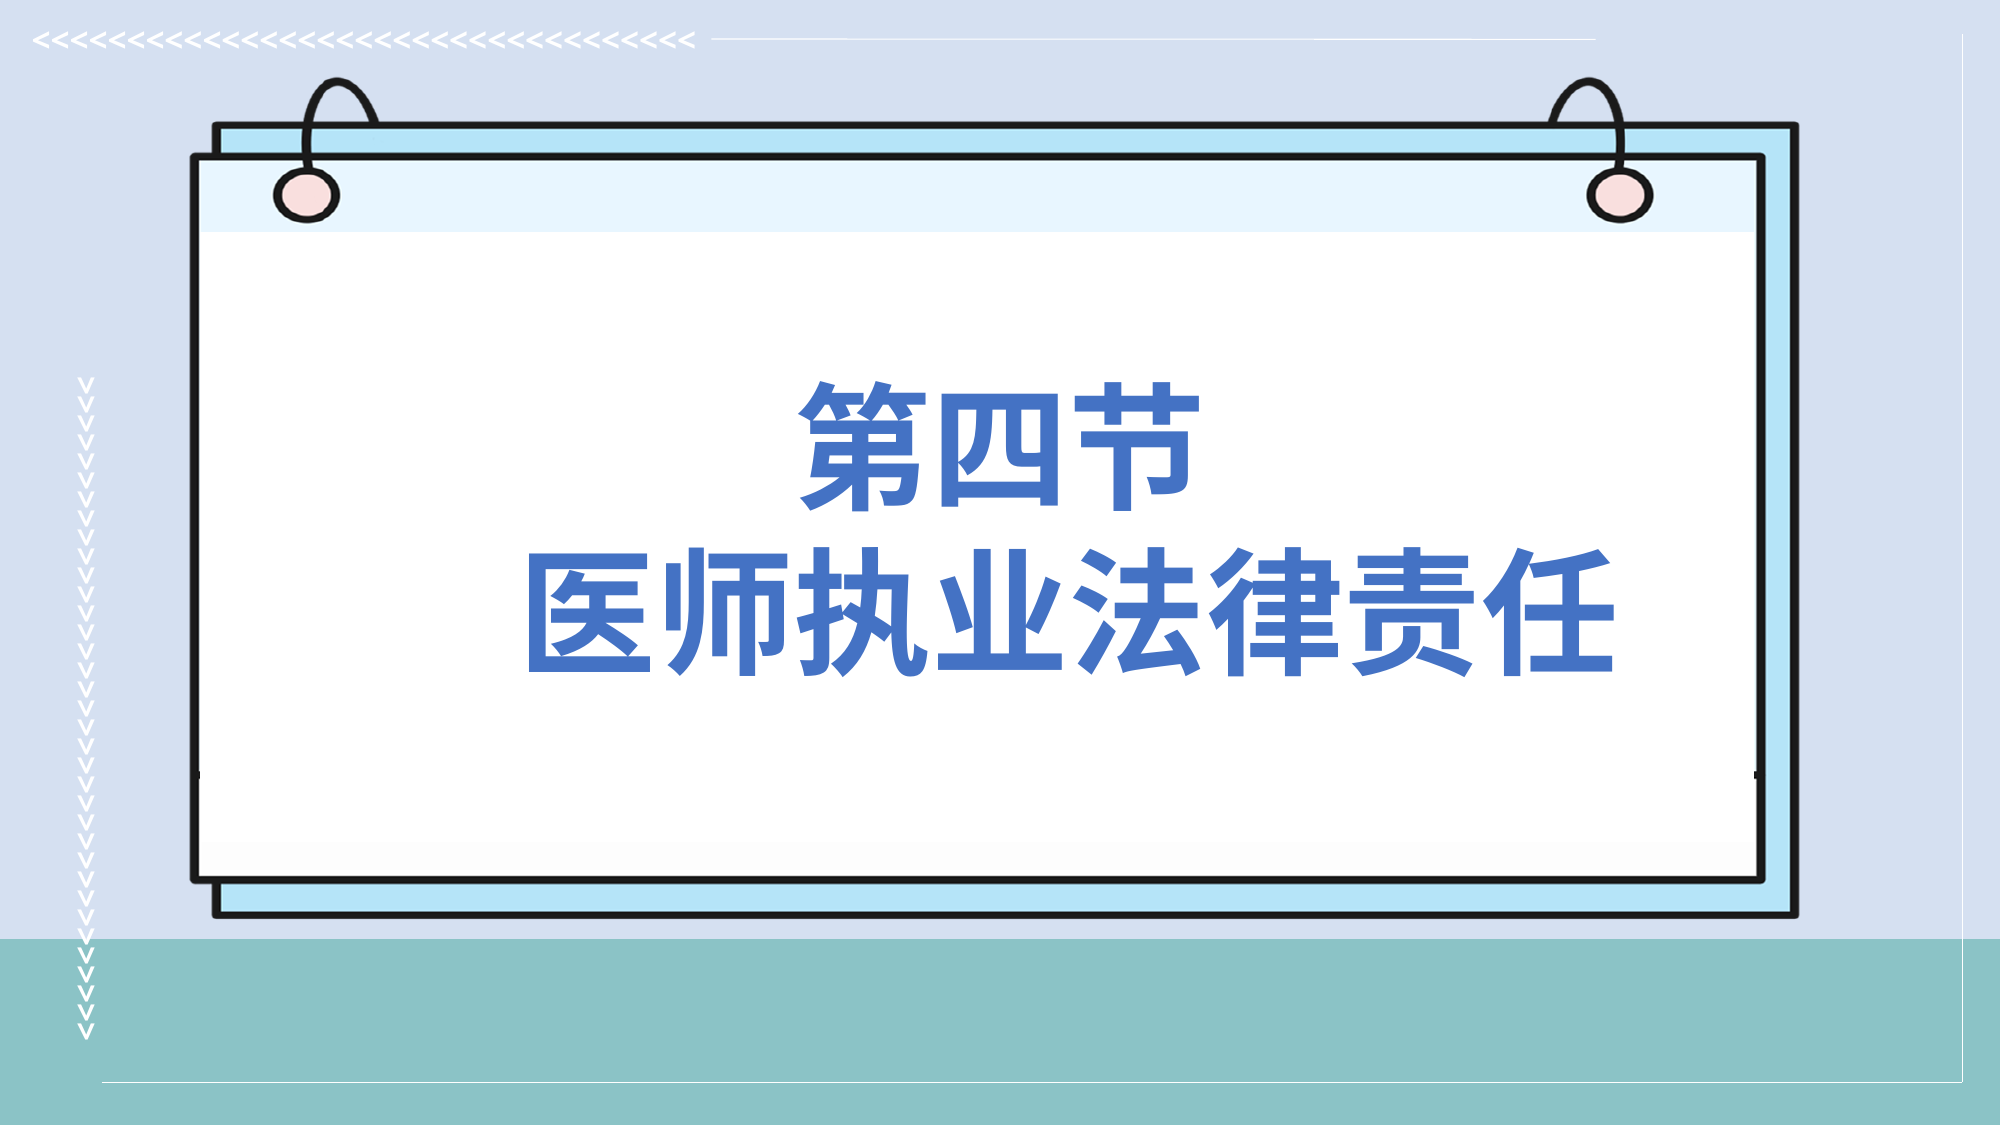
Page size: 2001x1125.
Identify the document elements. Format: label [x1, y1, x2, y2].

picture [107, 37, 1841, 947]
